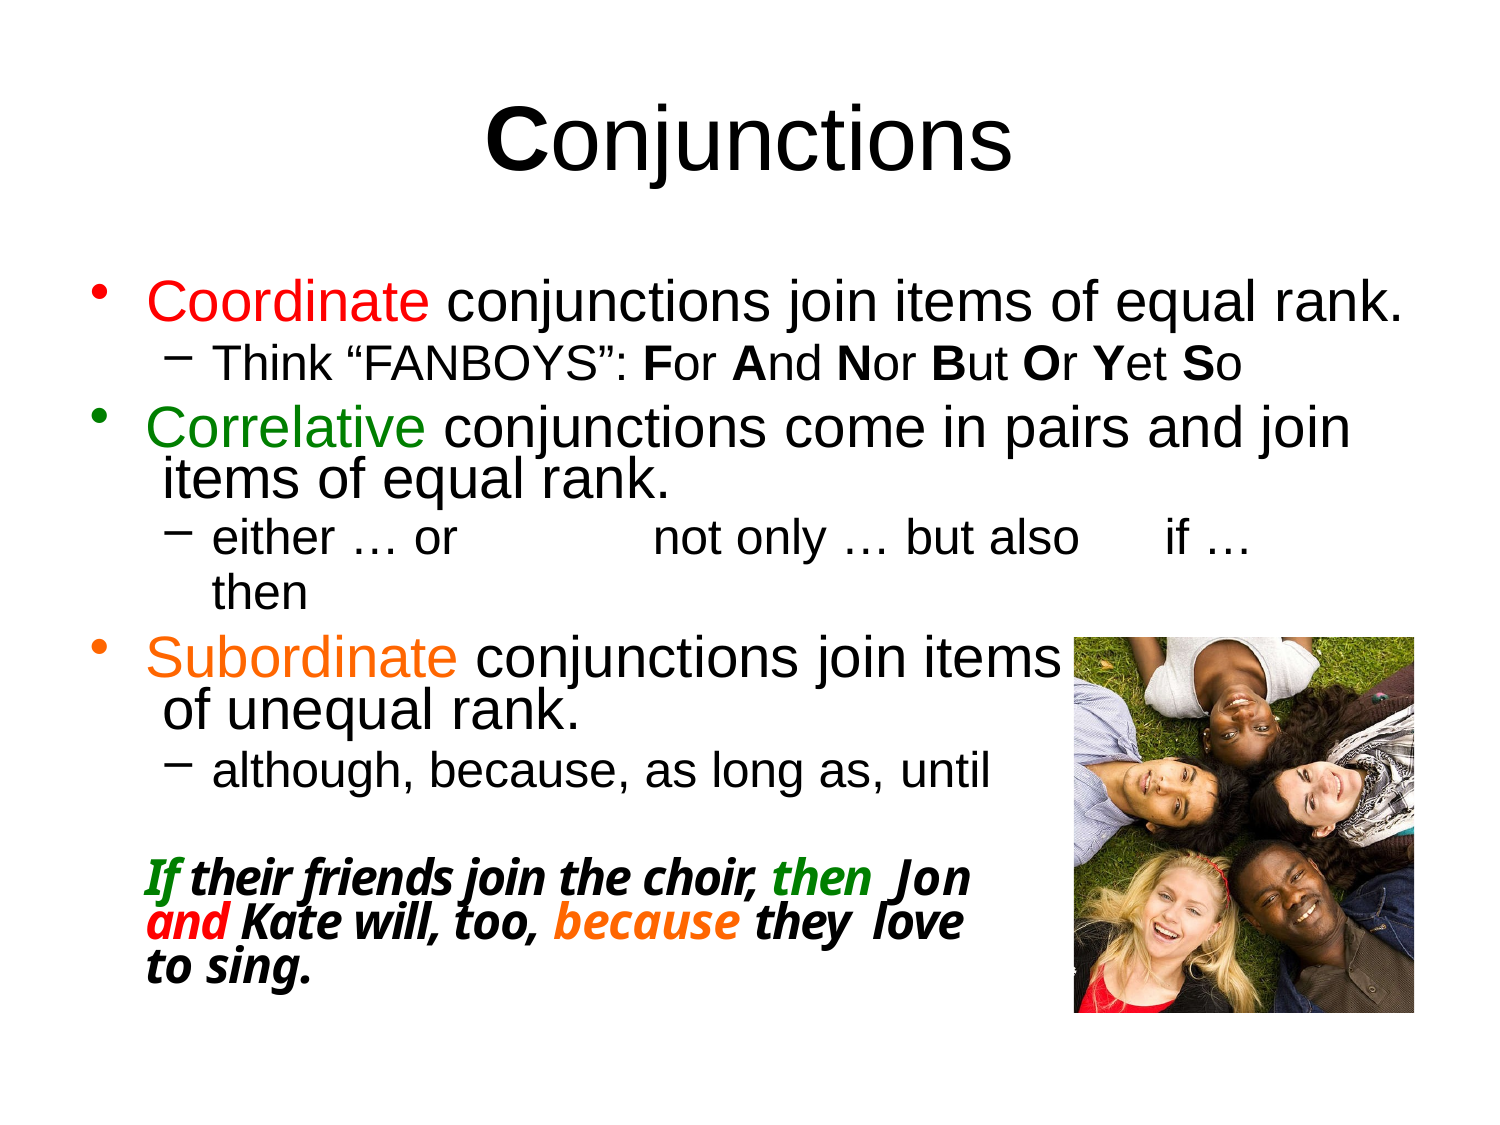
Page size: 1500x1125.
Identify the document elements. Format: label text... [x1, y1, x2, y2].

title Conjunctions [482, 76, 1018, 262]
text_box Coordinate conjunctions join items of equal rank. Think “FANBOYS”: For And Nor But Or Yet So Correlative conjunctions come in pairs and join items of equal rank. either … or not only … but also if … then Subordinate conjunctions join items of unequal rank. although, because, as long as, until If their friends join the choir, then Jon and Kate will, too, because they love to sing. [87, 262, 1409, 993]
text_box [1073, 637, 1415, 1013]
